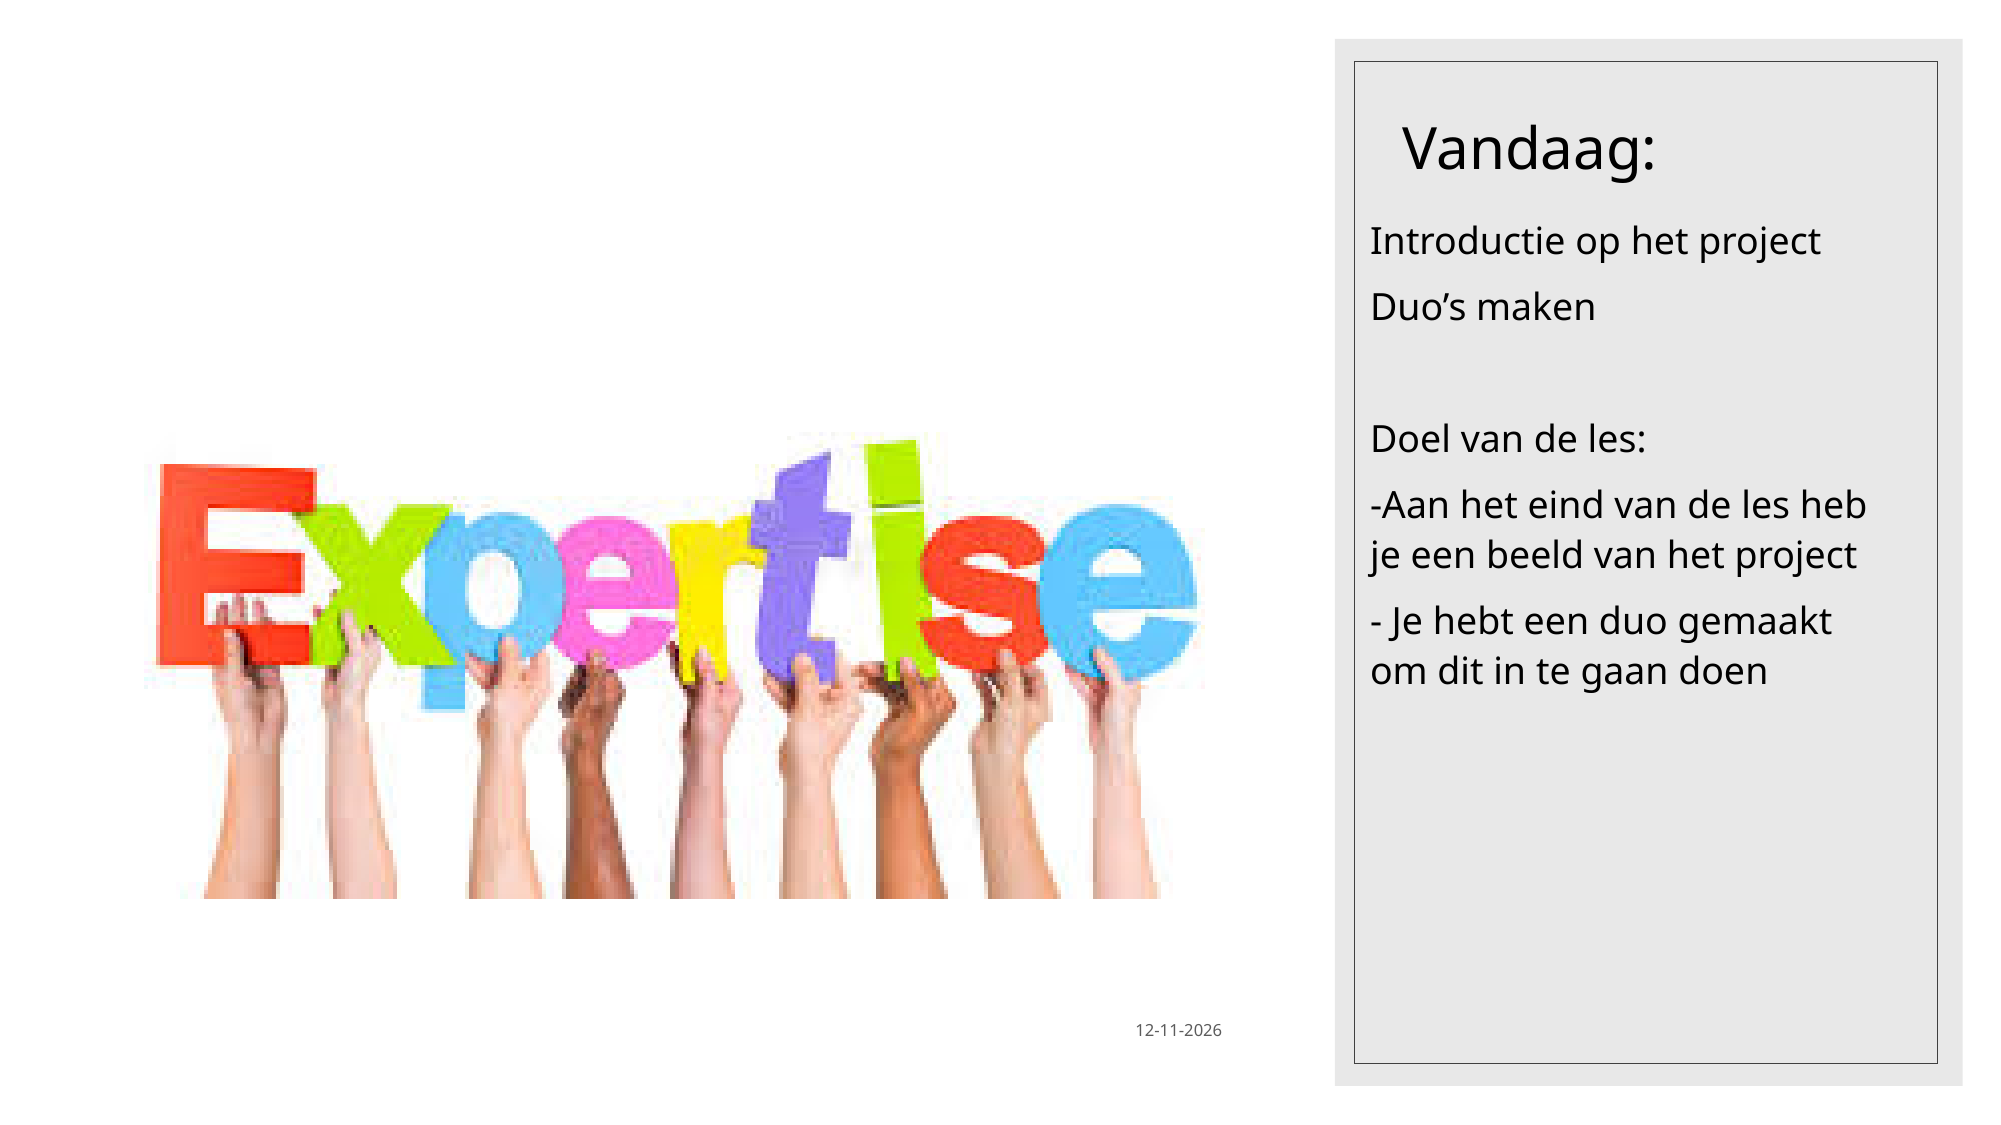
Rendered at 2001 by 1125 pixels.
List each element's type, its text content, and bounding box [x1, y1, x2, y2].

title Vandaag: [1387, 99, 1907, 189]
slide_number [916, 990, 1238, 1050]
picture [112, 175, 1238, 899]
list Introductie op het project Duo’s maken Doel van de les: -Aan het eind van de les heb je een beeld van het project - Je hebt een duo gemaakt om dit in te gaan doen [1355, 204, 1907, 975]
